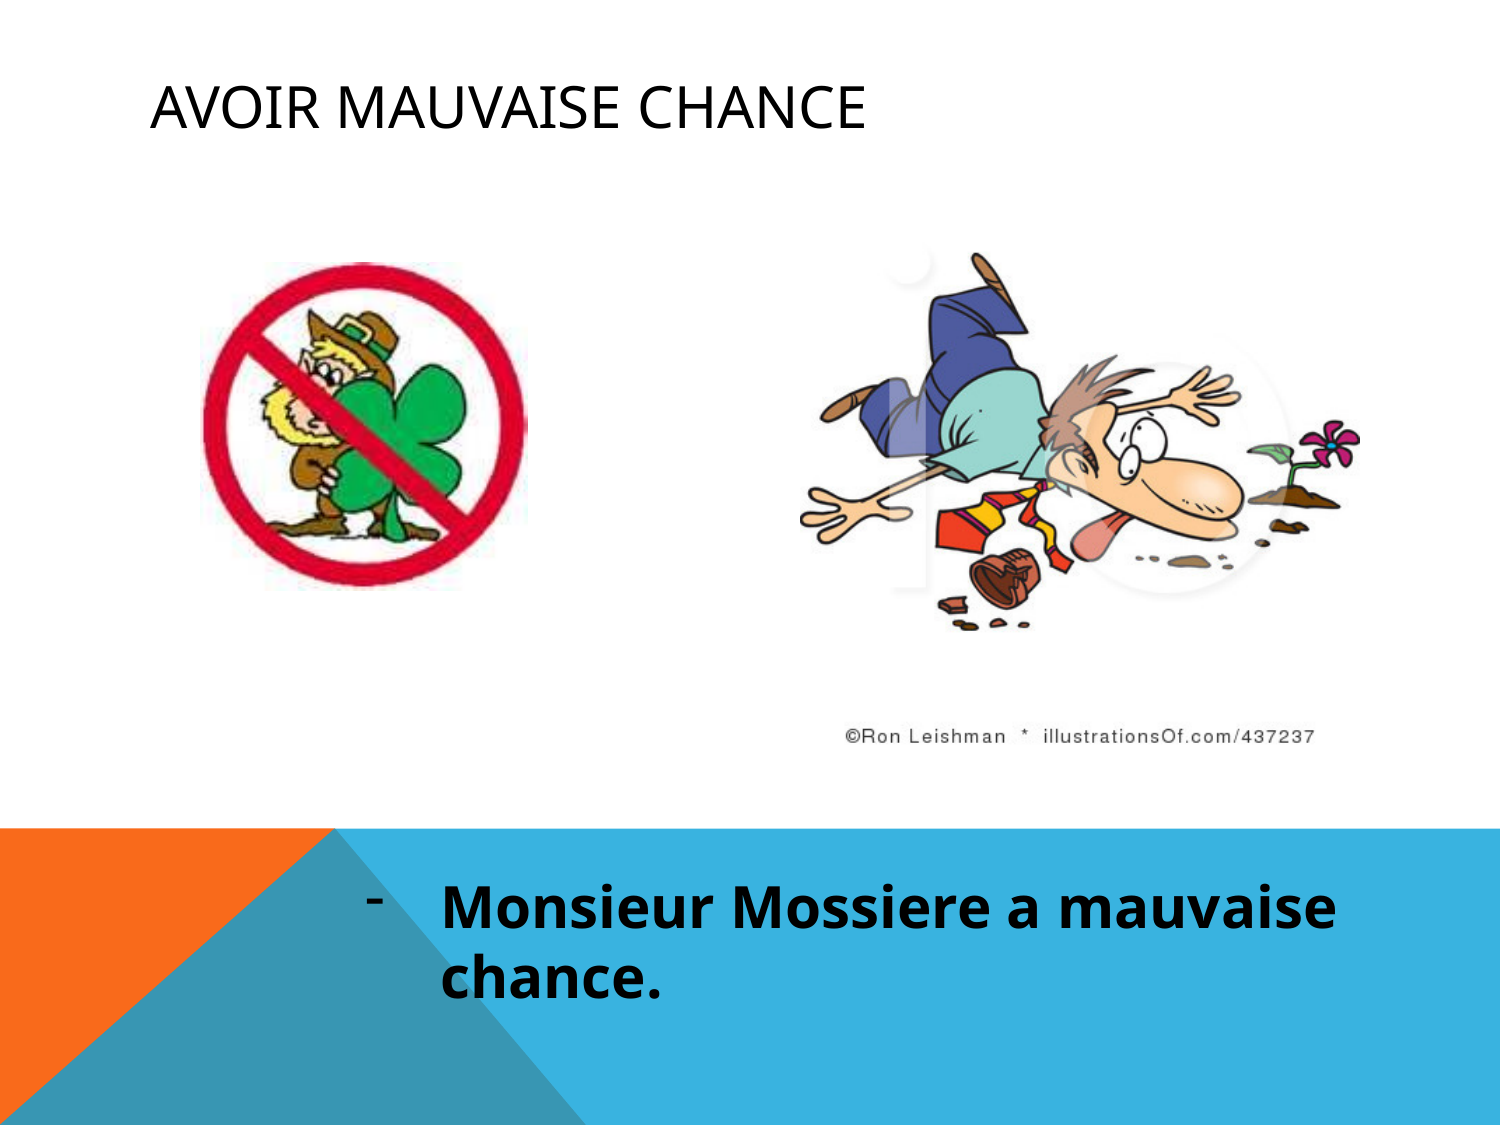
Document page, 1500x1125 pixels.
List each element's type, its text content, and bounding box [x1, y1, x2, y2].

list Monsieur Mossiere a mauvaise chance. [350, 862, 1463, 1050]
picture [799, 162, 1360, 751]
picture [199, 262, 529, 591]
title Avoir mauvaise chance [135, 60, 1369, 150]
